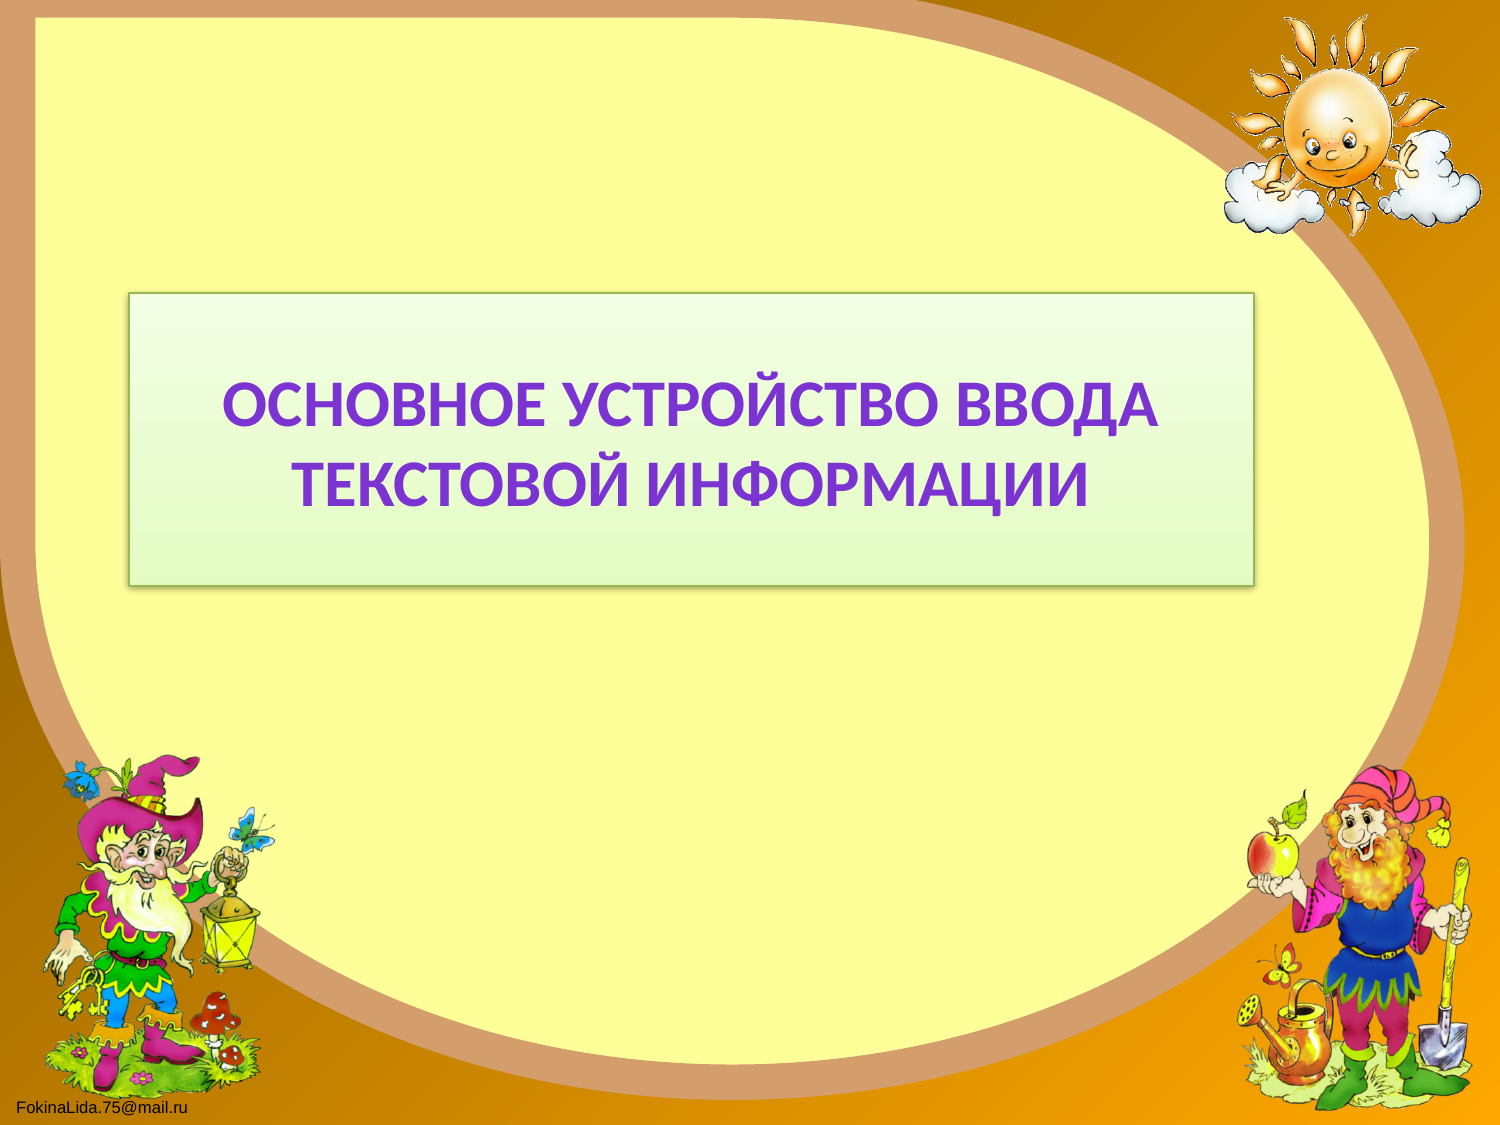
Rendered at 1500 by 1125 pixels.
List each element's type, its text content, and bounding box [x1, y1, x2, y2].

picture [1214, 0, 1500, 244]
text_box Основное устройство ввода текстовой информации [128, 292, 1255, 587]
picture [1234, 763, 1473, 1113]
picture [41, 751, 276, 1101]
